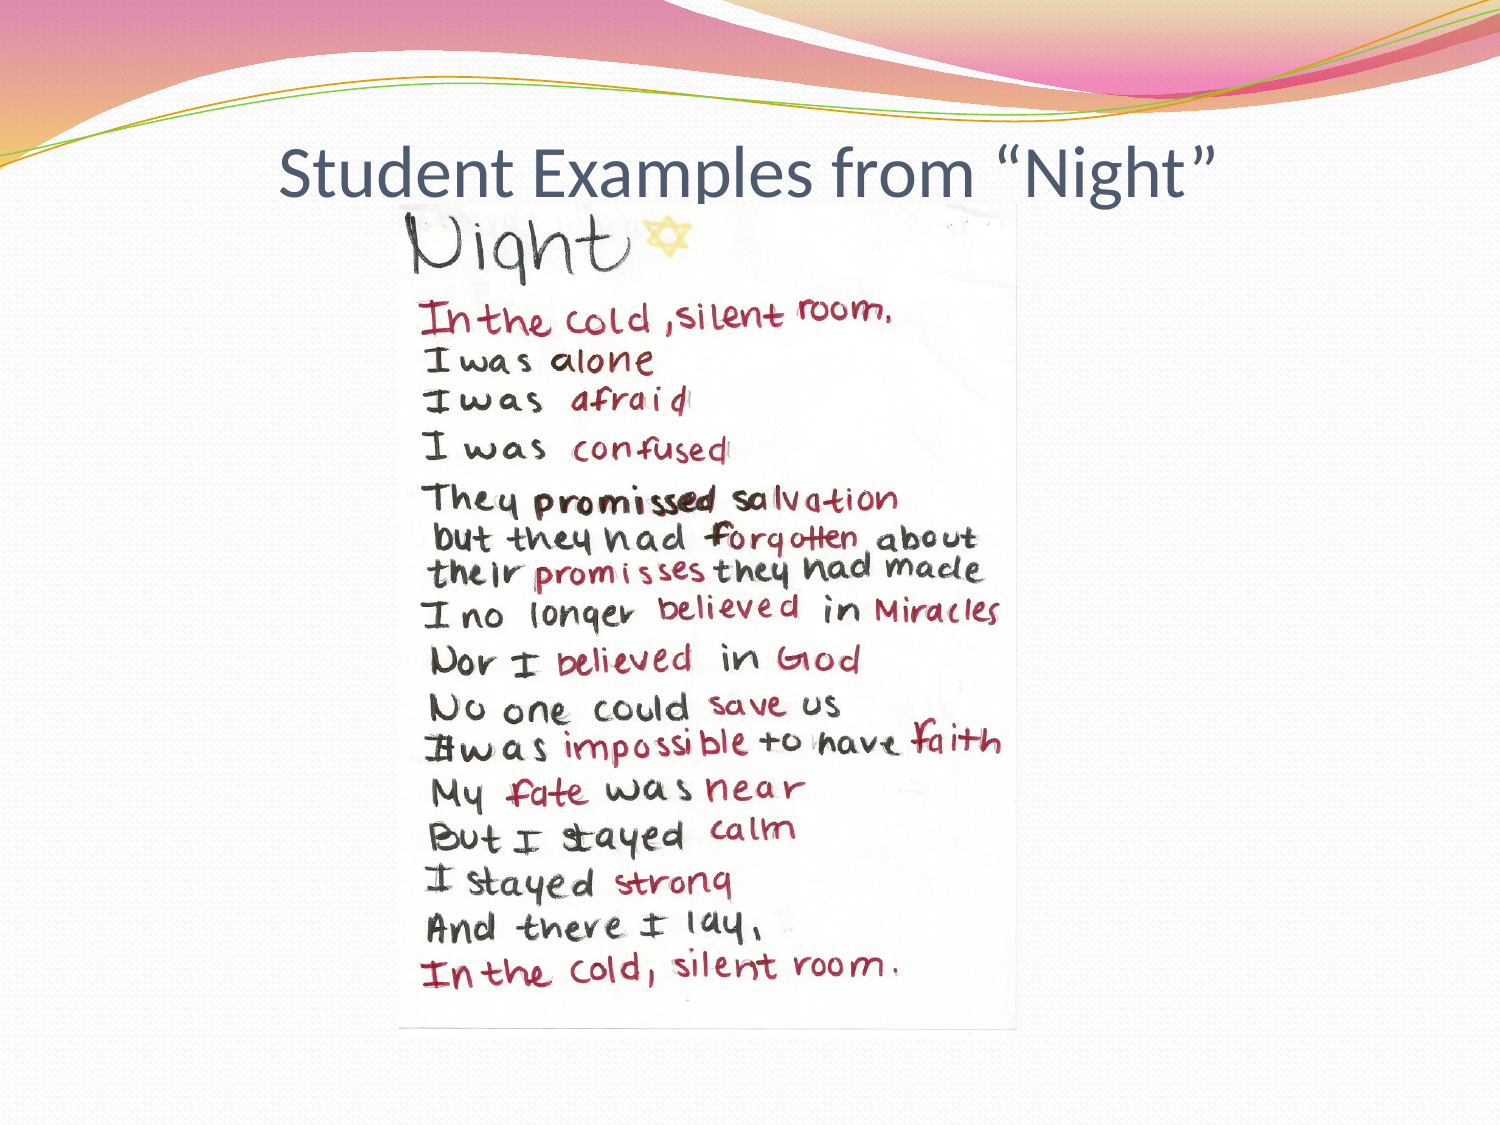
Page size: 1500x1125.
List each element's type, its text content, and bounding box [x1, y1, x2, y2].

title Student Examples from “Night” [75, 115, 1425, 213]
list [399, 204, 1017, 1038]
